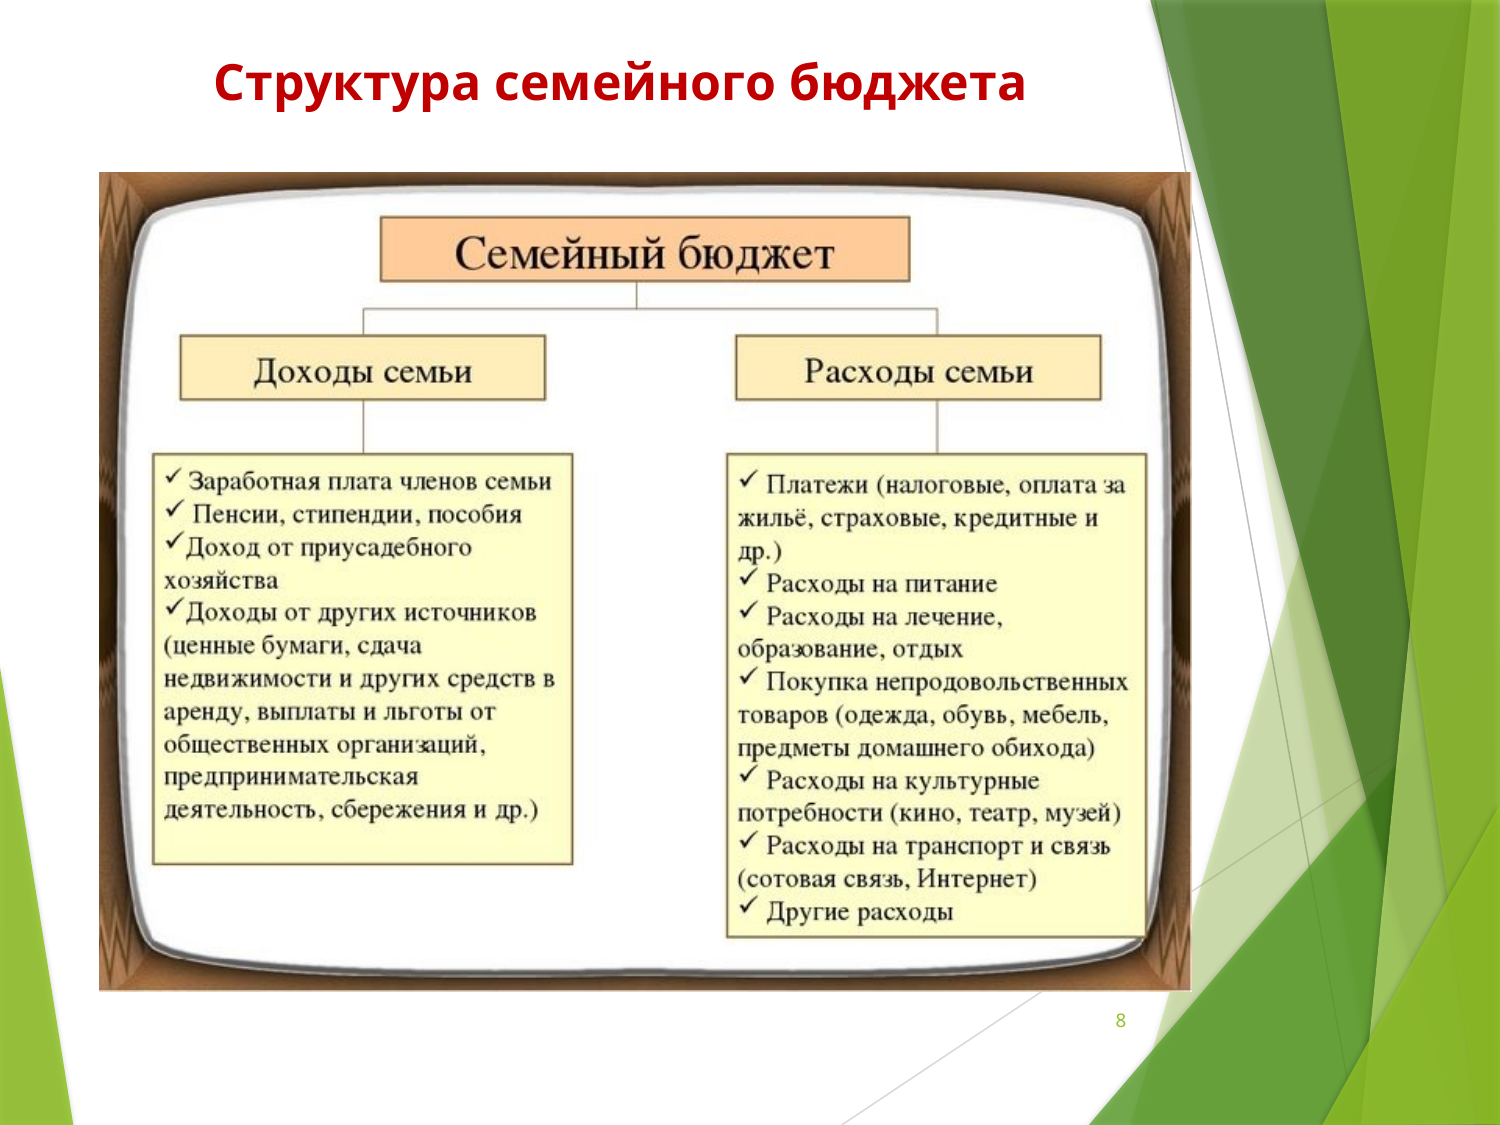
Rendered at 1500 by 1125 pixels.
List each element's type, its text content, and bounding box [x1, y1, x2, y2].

title Структура семейного бюджета [99, 42, 1142, 161]
slide_number 8 [1057, 999, 1142, 1051]
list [99, 171, 1193, 992]
